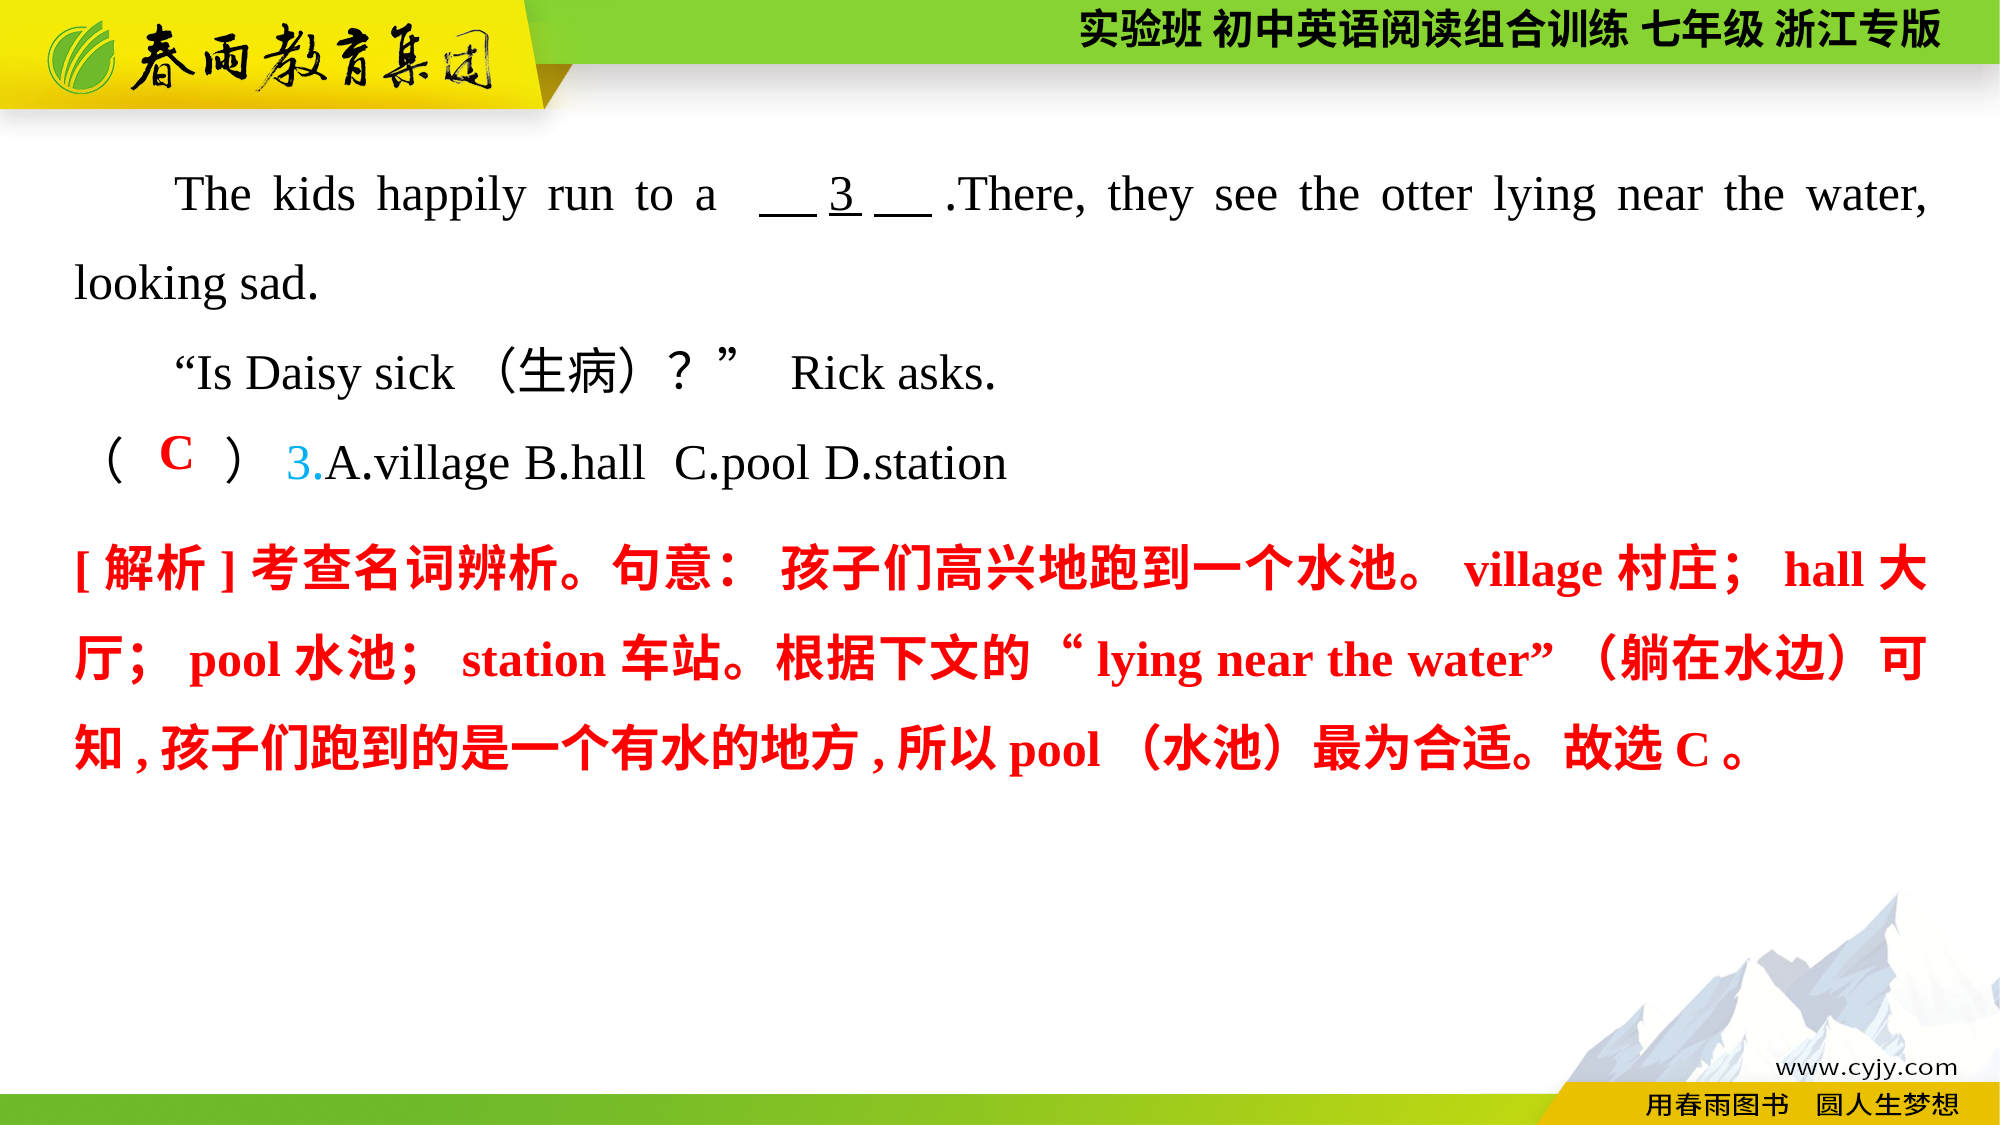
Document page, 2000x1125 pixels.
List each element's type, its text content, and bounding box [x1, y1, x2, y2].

text_box [解析]考查名词辨析。句意： 孩子们高兴地跑到一个水池。village村庄；hall大厅；pool水池；station车站。根据下文的“lying near the water”（躺在水边）可知,孩子们跑到的是一个有水的地方,所以pool（水池）最为合适。故选C。 [59, 498, 1944, 784]
text_box C [144, 411, 210, 487]
list The kids happily run to a 3 .There, they see the otter lying near the water, looking sad. “Is Daisy sick（生病）？” Rick asks. （ ）3.A.village B.hall C.pool D.station [59, 122, 1944, 498]
picture [0, 0, 2000, 1125]
